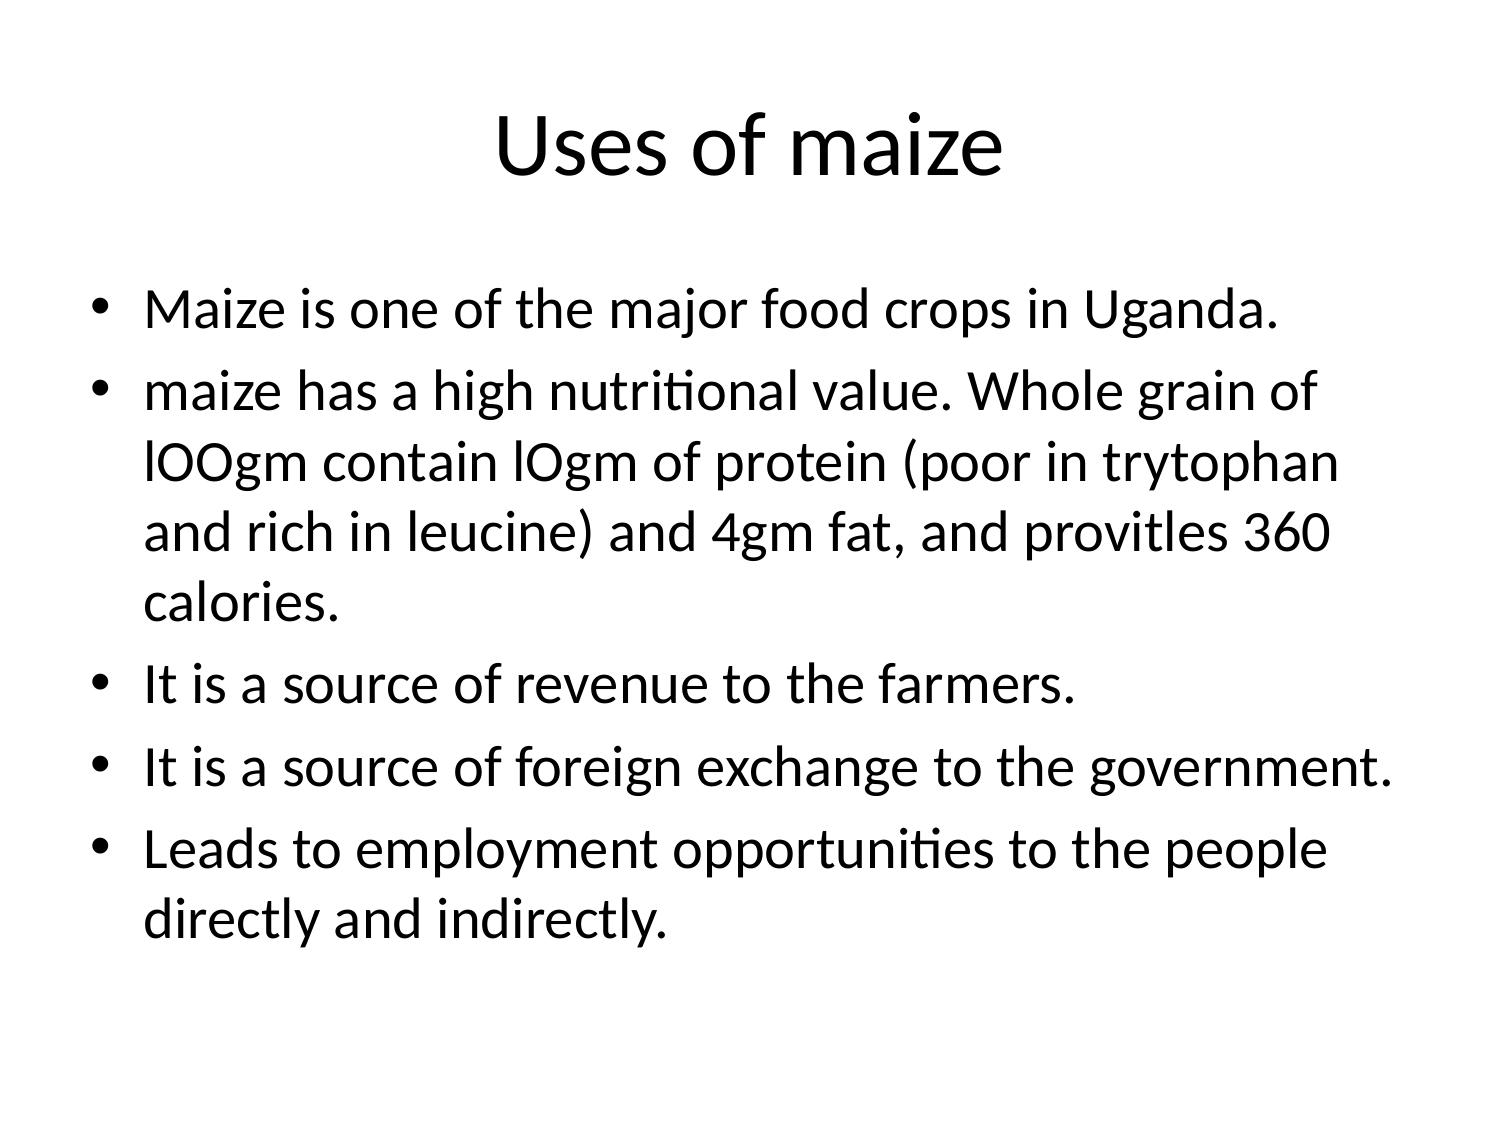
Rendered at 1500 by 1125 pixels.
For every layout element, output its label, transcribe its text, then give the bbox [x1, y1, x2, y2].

list Maize is one of the major food crops in Uganda. maize has a high nutritional value. Whole grain of lOOgm contain lOgm of protein (poor in trytophan and rich in leucine) and 4gm fat, and provitles 360 calories. It is a source of revenue to the farmers. It is a source of foreign exchange to the government. Leads to employment opportunities to the people directly and indirectly. [75, 262, 1425, 1005]
title Uses of maize [75, 45, 1425, 233]
